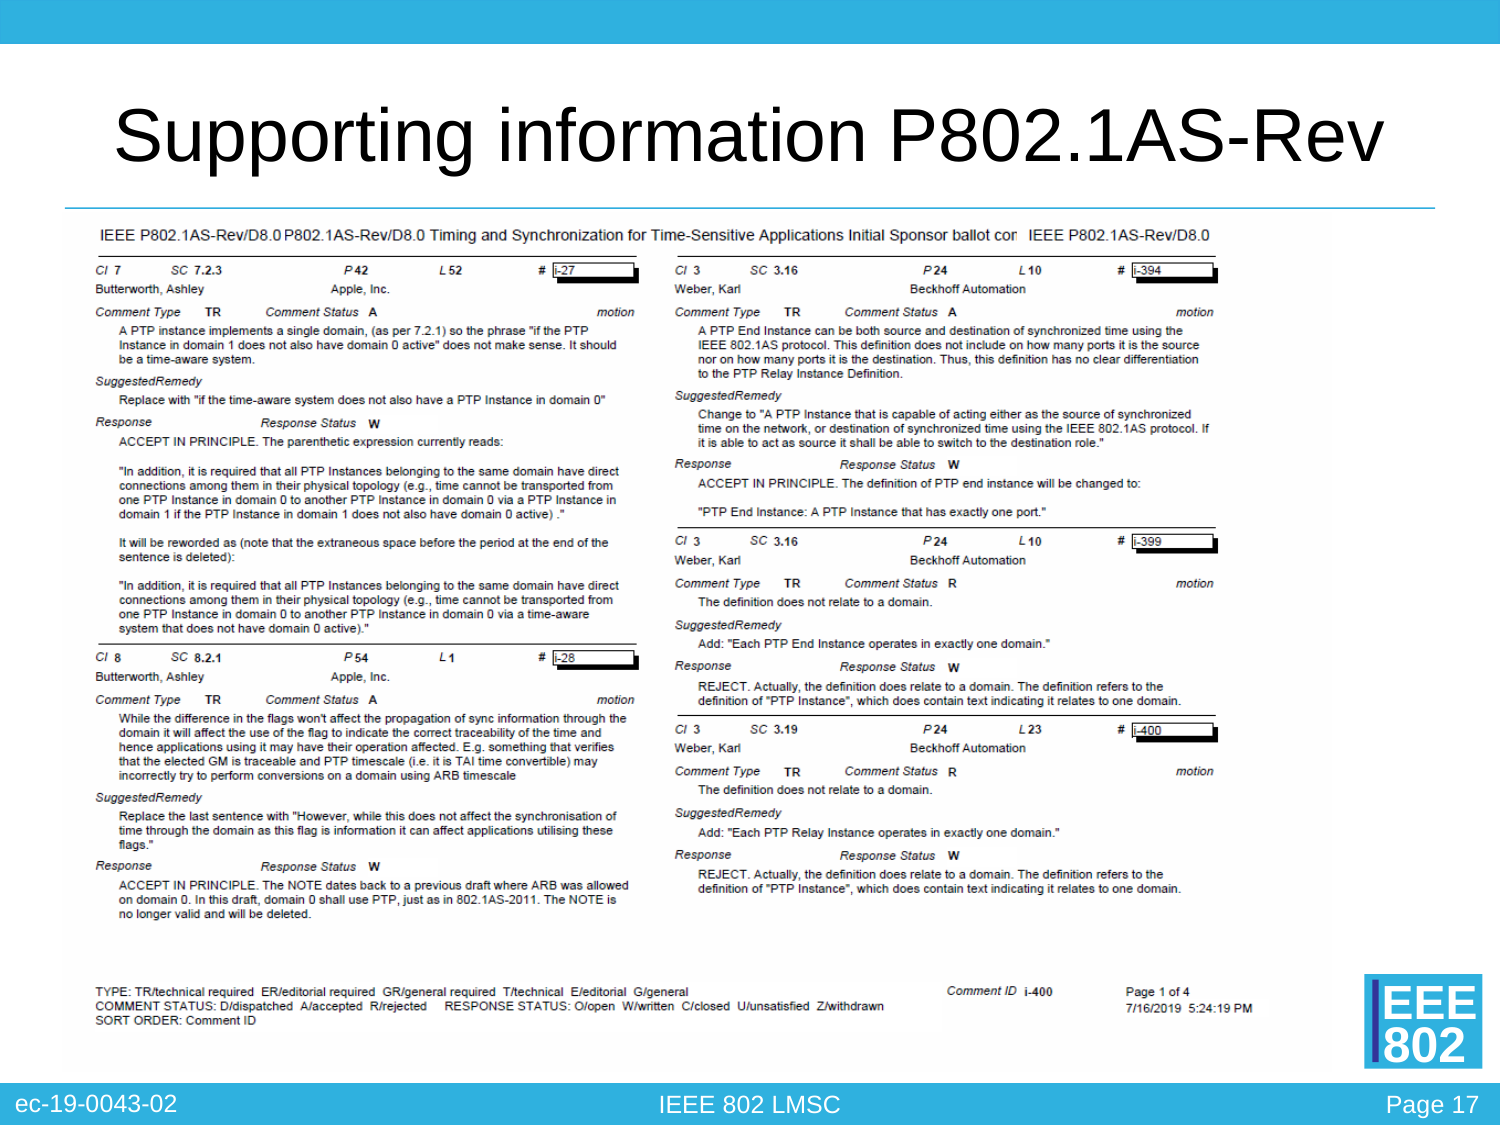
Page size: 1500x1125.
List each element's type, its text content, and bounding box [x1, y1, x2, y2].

picture [62, 212, 1332, 1072]
title Supporting information P802.1AS-Rev [75, 66, 1425, 197]
